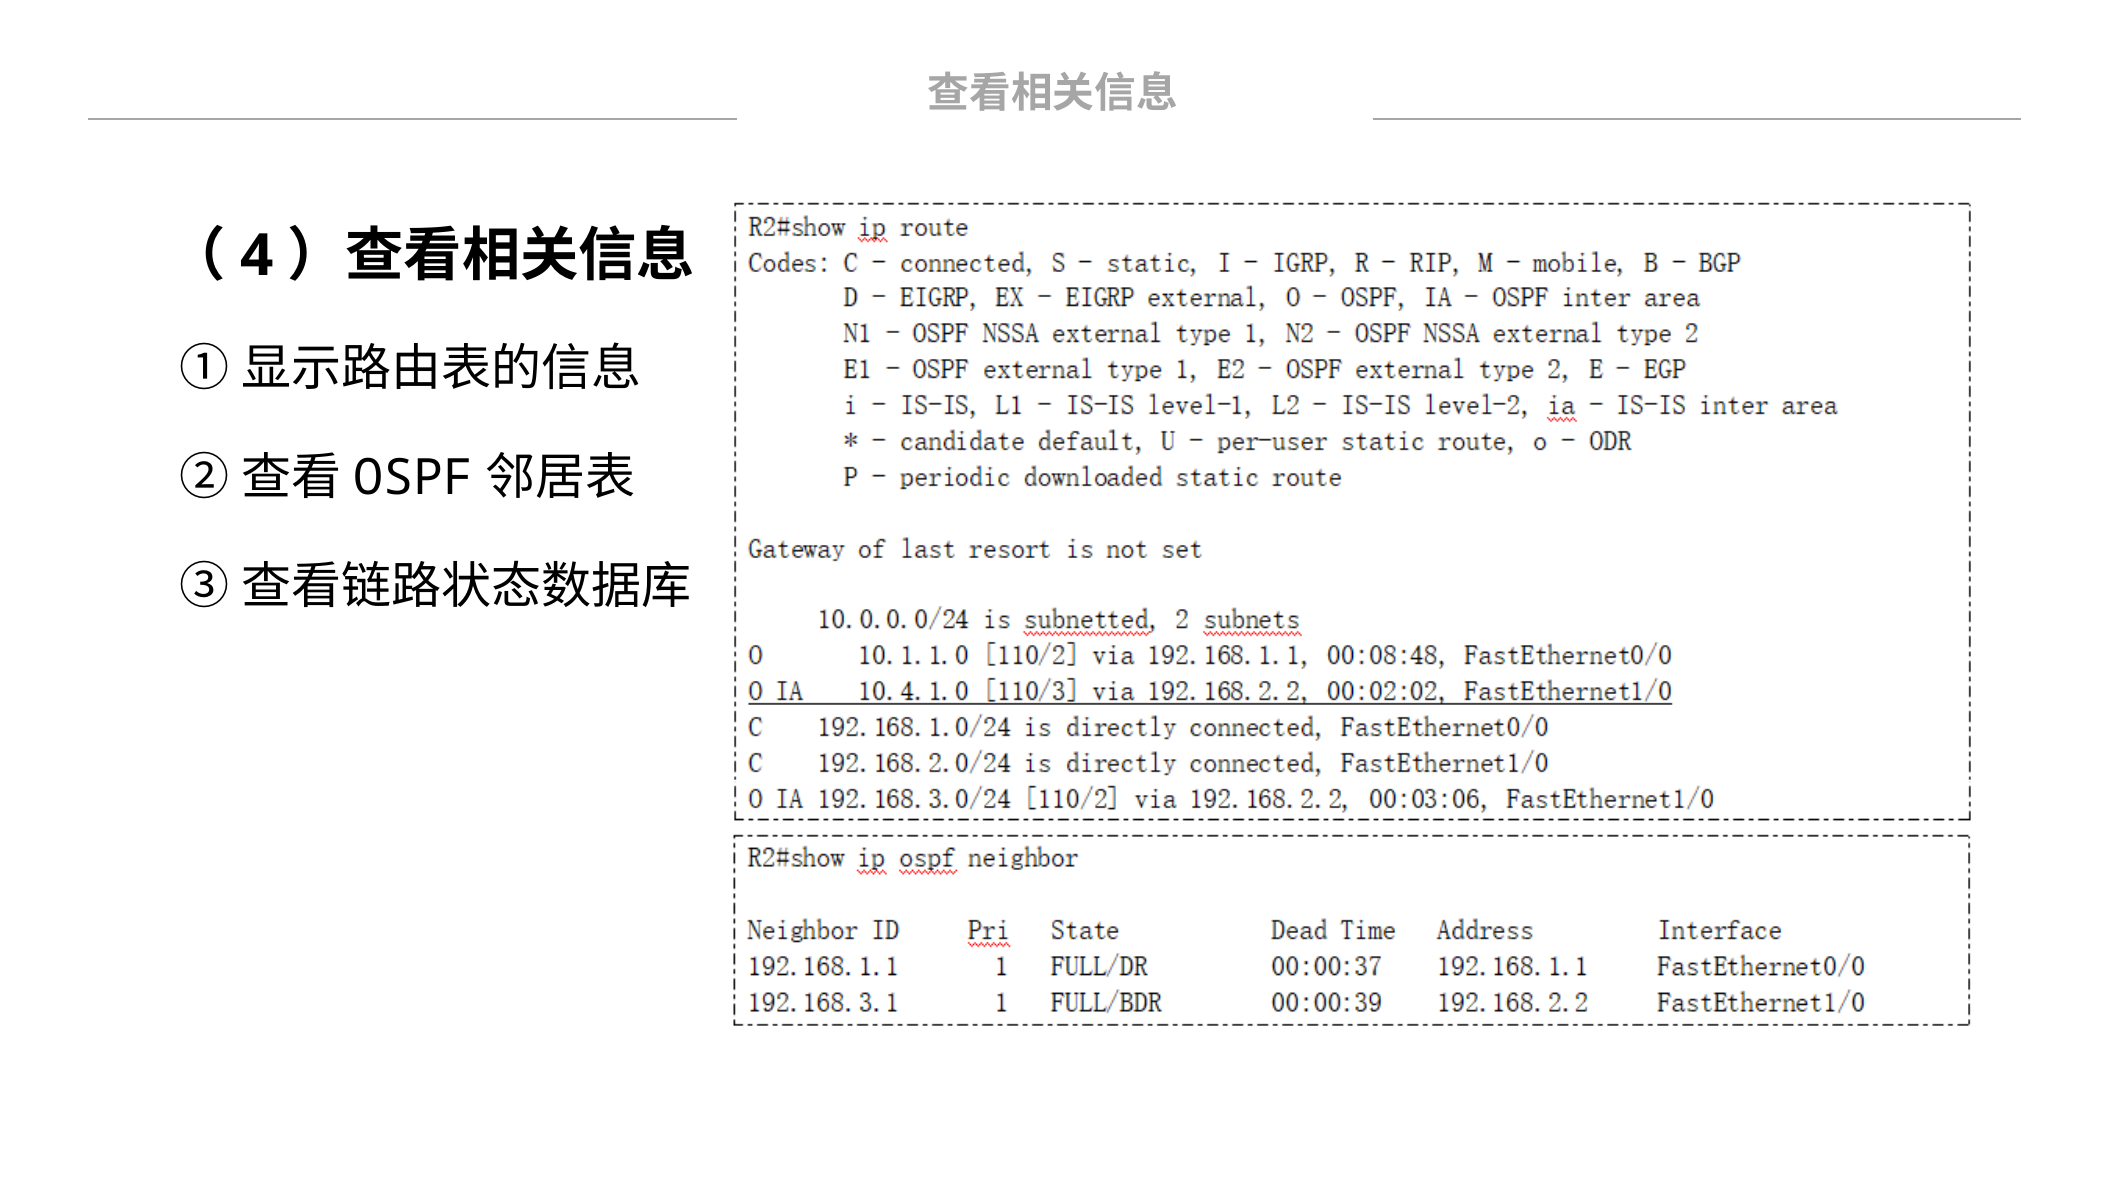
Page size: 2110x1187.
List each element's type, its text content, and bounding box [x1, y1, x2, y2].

text_box 查看相关信息 [728, 65, 1377, 116]
picture [719, 197, 1985, 1037]
text_box （4）查看相关信息 ①显示路由表的信息 ②查看OSPF邻居表 ③查看链路状态数据库 [78, 174, 789, 964]
